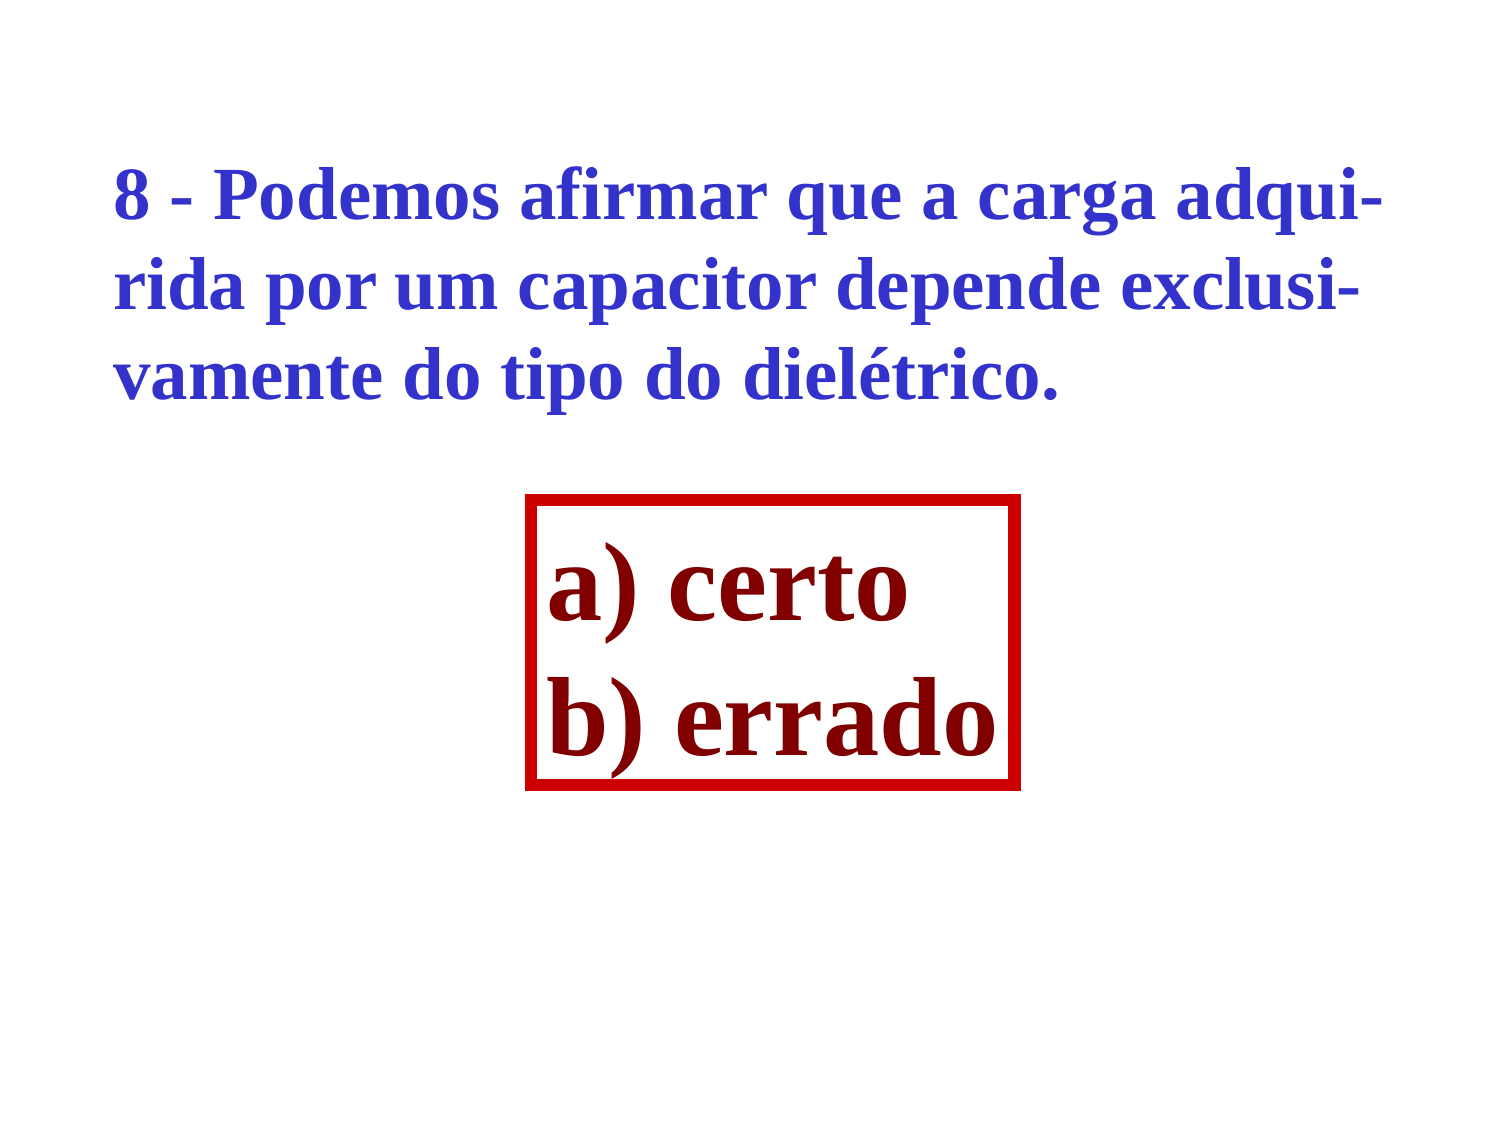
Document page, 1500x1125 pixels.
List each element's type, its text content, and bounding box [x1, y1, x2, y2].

text_box 8 - Podemos afirmar que a carga adqui- rida por um capacitor depende exclusi- vamente do tipo do dielétrico. [97, 137, 1400, 423]
text_box a) certo b) errado [531, 499, 1015, 786]
